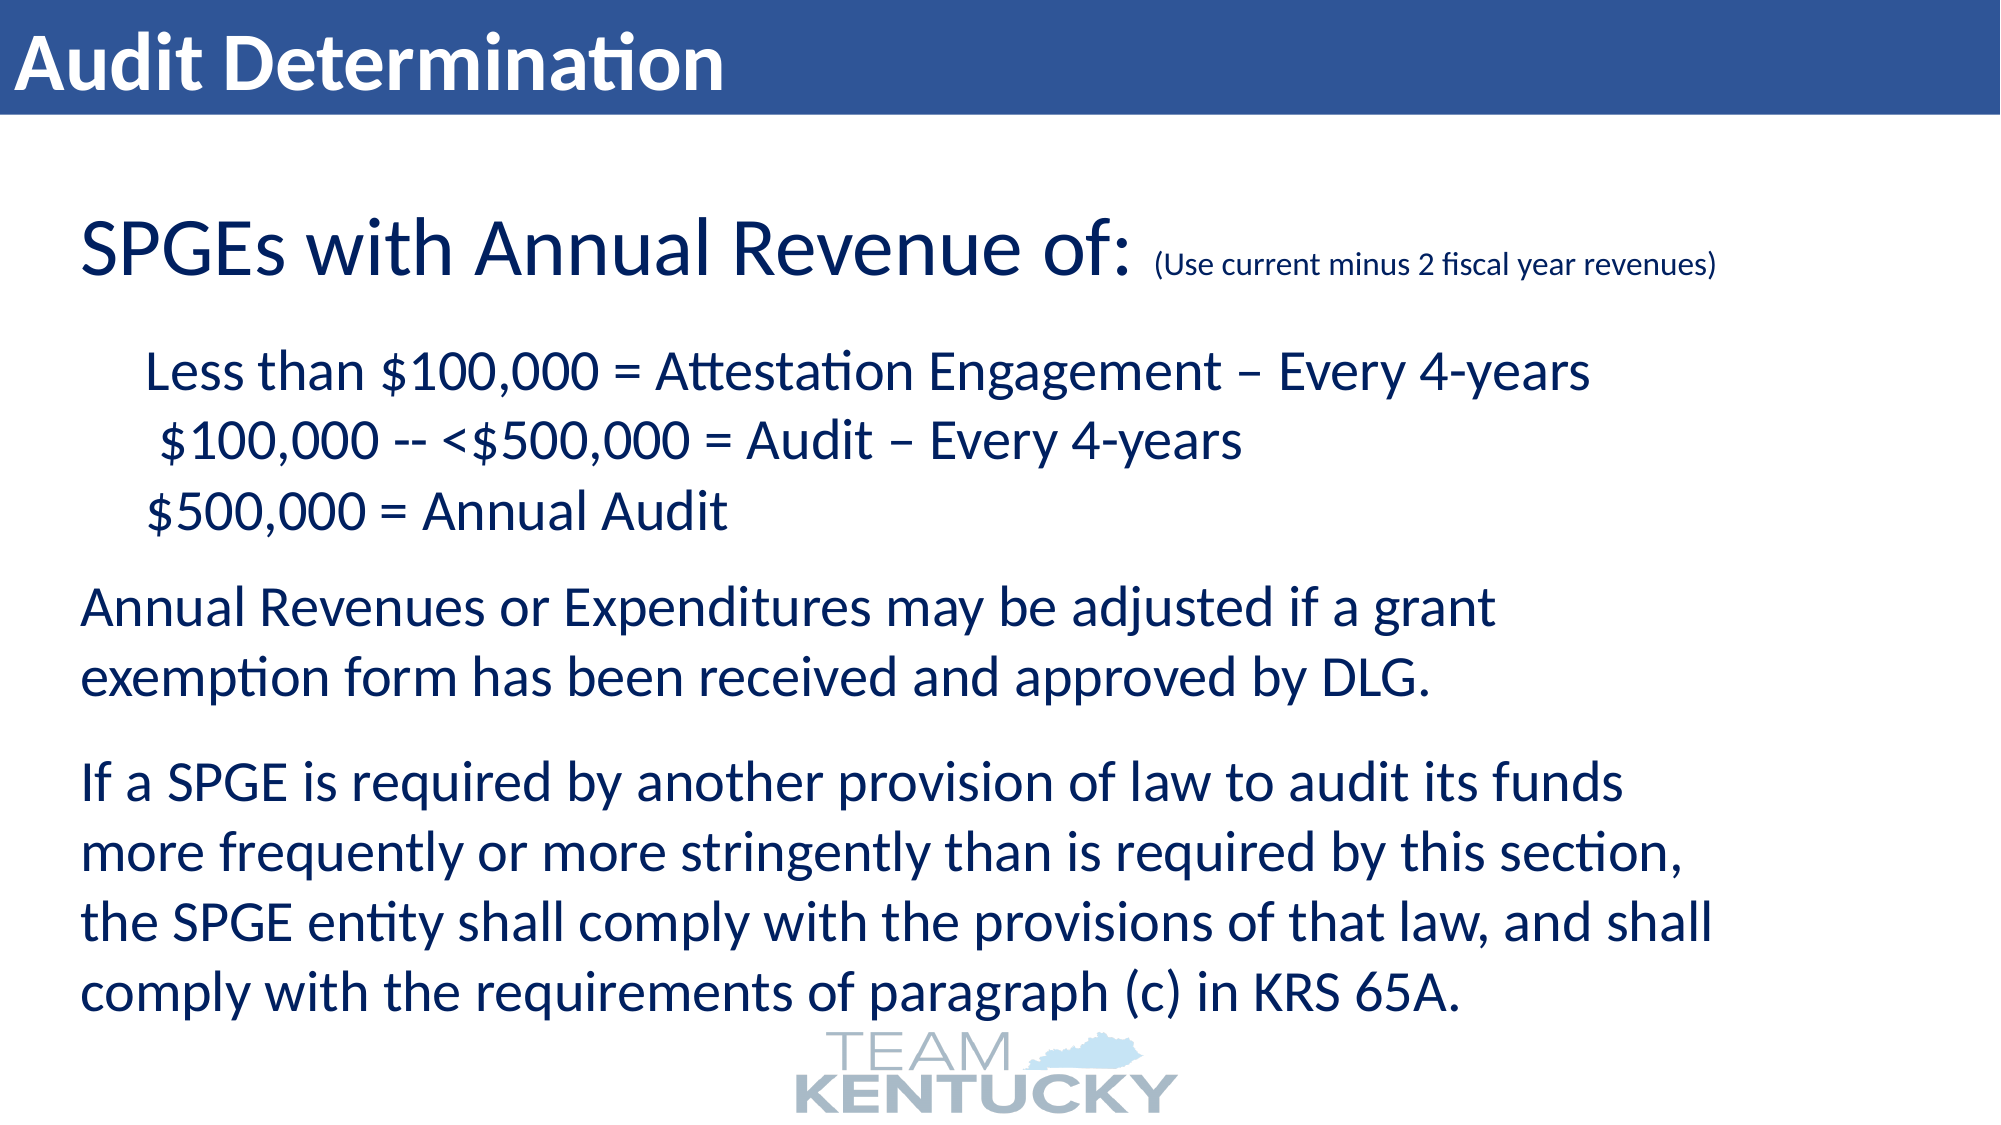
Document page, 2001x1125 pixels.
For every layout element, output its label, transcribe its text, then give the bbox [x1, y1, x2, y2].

picture [790, 1030, 1183, 1115]
text_box Audit Determination [0, 0, 2000, 115]
